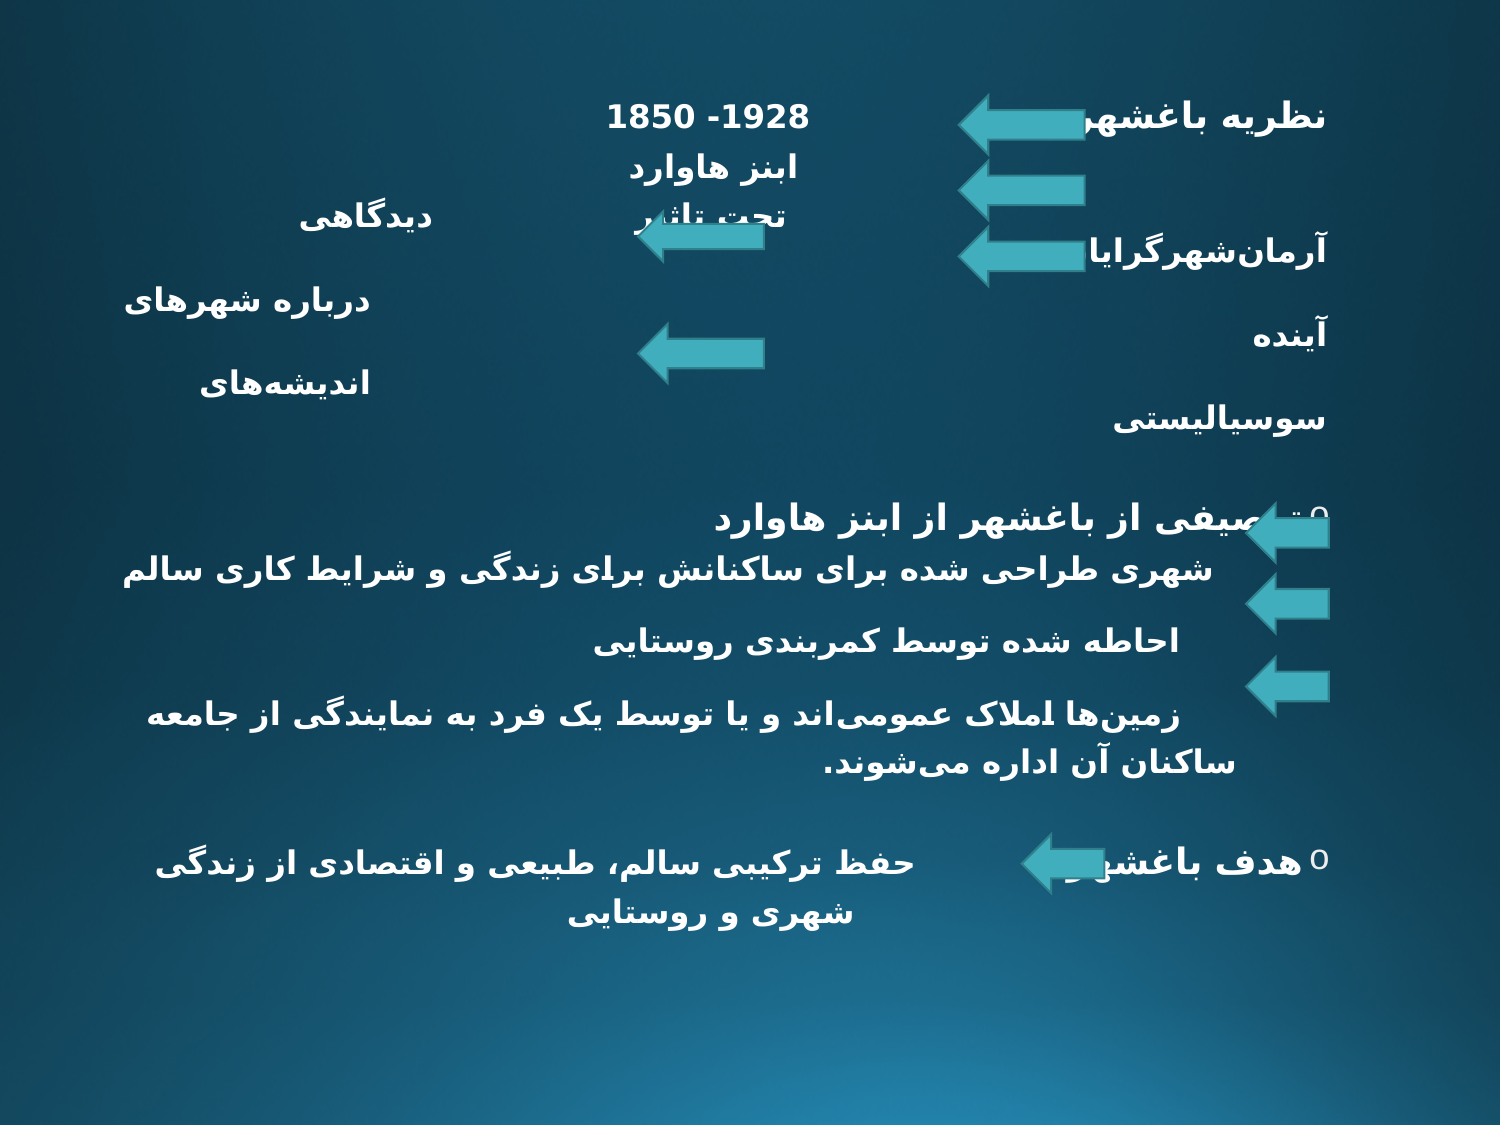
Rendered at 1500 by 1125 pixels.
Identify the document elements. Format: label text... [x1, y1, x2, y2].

text_box [957, 158, 1086, 223]
text_box [957, 224, 1086, 289]
text_box [1244, 571, 1330, 636]
picture [0, 0, 1500, 1125]
list نظریه باغشهر 1928- 1850 ابنز هاوارد تحت تاثیر دید‌گاهی آرمان‌شهر‌گرایانه درباره شهر‌های آینده اندیشه‌های سوسیالیستی توصیفی از باغشهر از ابنز هاوارد شهری طراحی شده برای ساکنانش برای زندگی و شرایط کاری سالم احاطه شده توسط کمربندی روستایی زمین‌ها املاک عمومی‌اند و یا توسط یک فرد به نمایندگی از جامعه ساکنان آن اداره می‌شوند. هدف باغشهر حفظ ترکیبی سالم، طبیعی و اقتصادی از زندگی شهری و روستایی [88, 90, 1343, 1032]
text_box [636, 208, 765, 265]
text_box [636, 321, 765, 386]
text_box [1244, 654, 1330, 719]
text_box [957, 92, 1086, 157]
text_box [1020, 831, 1106, 896]
text_box [1244, 500, 1330, 565]
